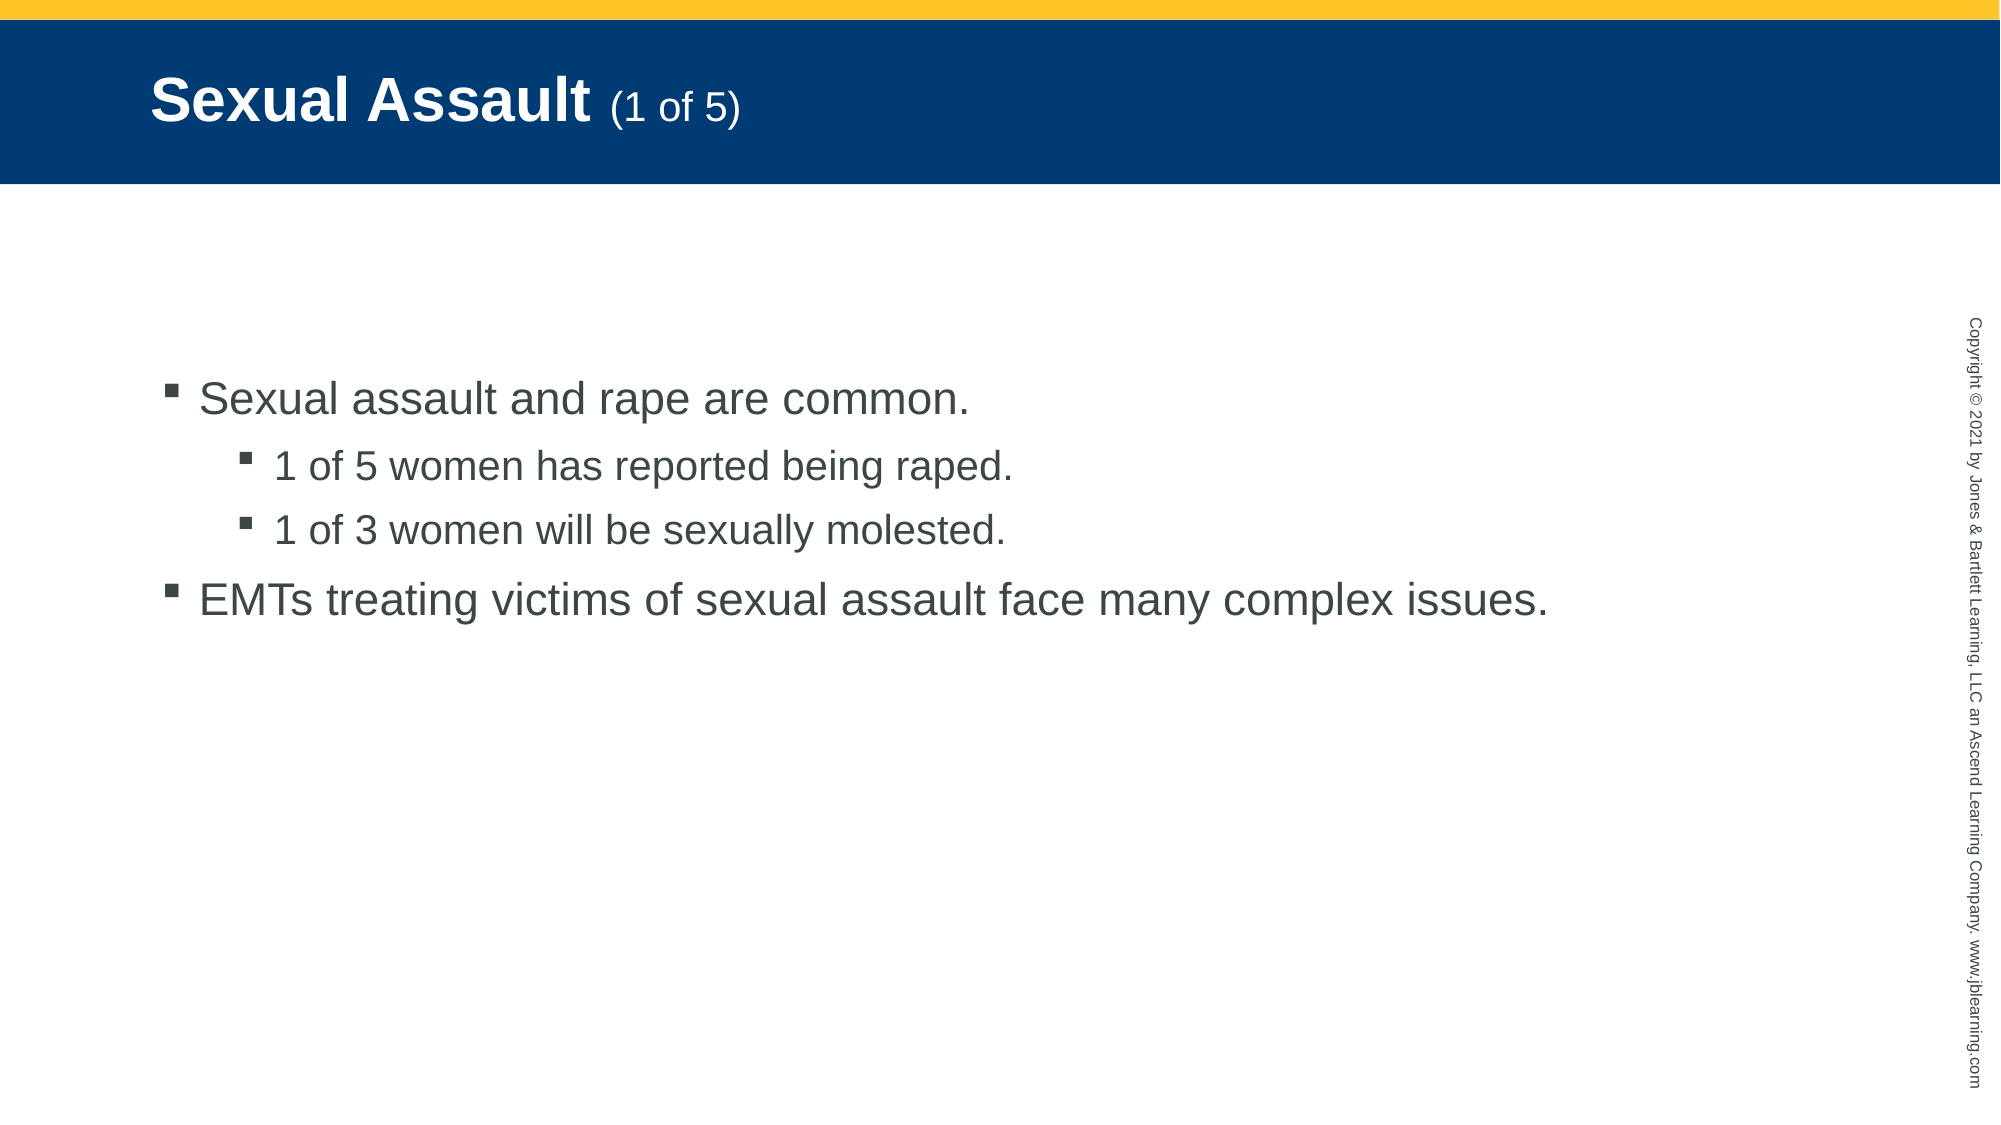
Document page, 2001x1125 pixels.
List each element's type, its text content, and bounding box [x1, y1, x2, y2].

list Sexual assault and rape are common. 1 of 5 women has reported being raped. 1 of 3 women will be sexually molested. EMTs treating victims of sexual assault face many complex issues. [146, 361, 1859, 1016]
title Sexual Assault (1 of 5) [0, 19, 2000, 185]
